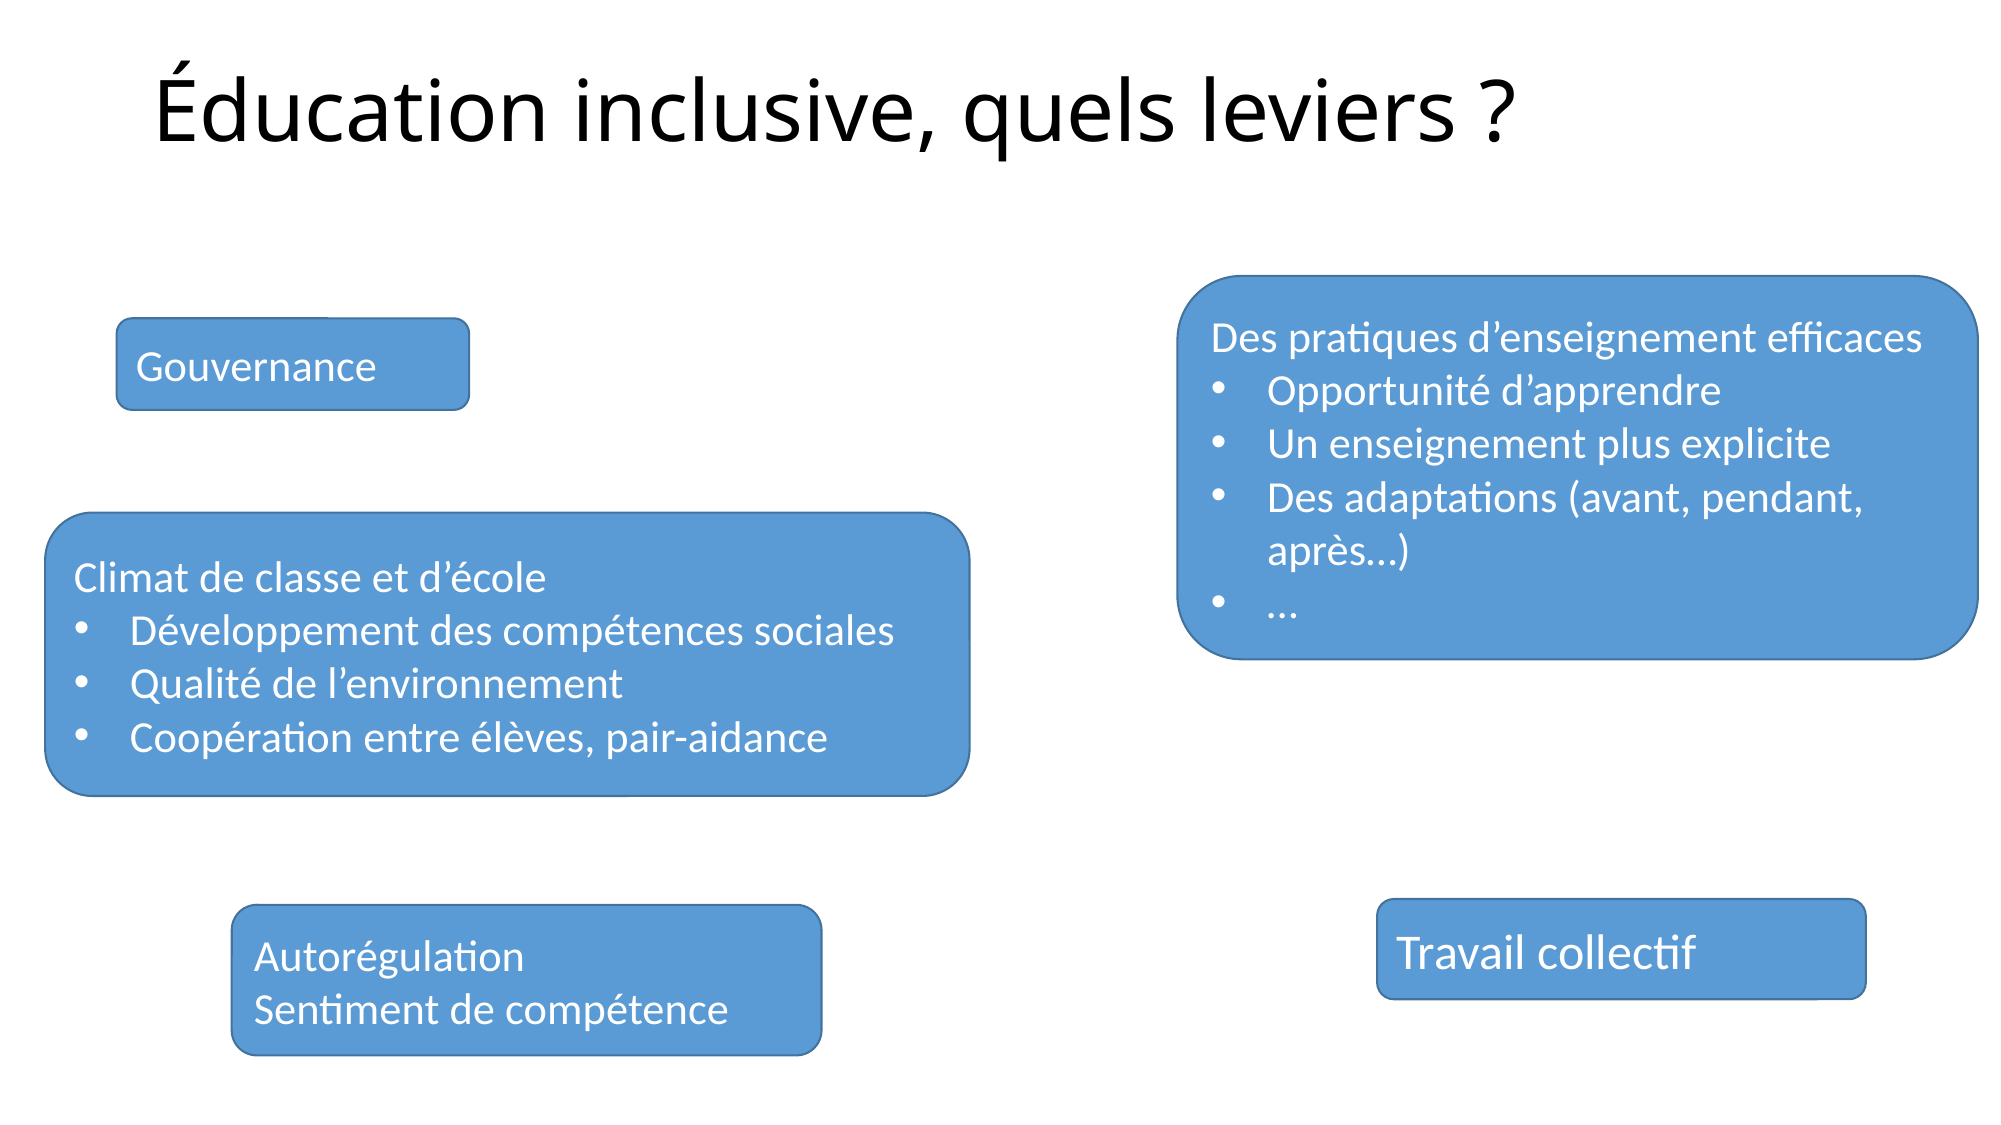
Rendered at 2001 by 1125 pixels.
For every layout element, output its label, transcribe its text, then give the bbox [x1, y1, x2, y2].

text_box Autorégulation Sentiment de compétence [230, 903, 823, 1057]
text_box Des pratiques d’enseignement efficaces Opportunité d’apprendre Un enseignement plus explicite Des adaptations (avant, pendant, après…) … [1176, 274, 1979, 661]
text_box Travail collectif [1376, 897, 1867, 1001]
title Éducation inclusive, quels leviers ? [137, 59, 1863, 168]
text_box Climat de classe et d’école Développement des compétences sociales Qualité de l’environnement Coopération entre élèves, pair-aidance [44, 511, 971, 798]
text_box Gouvernance [115, 317, 471, 411]
